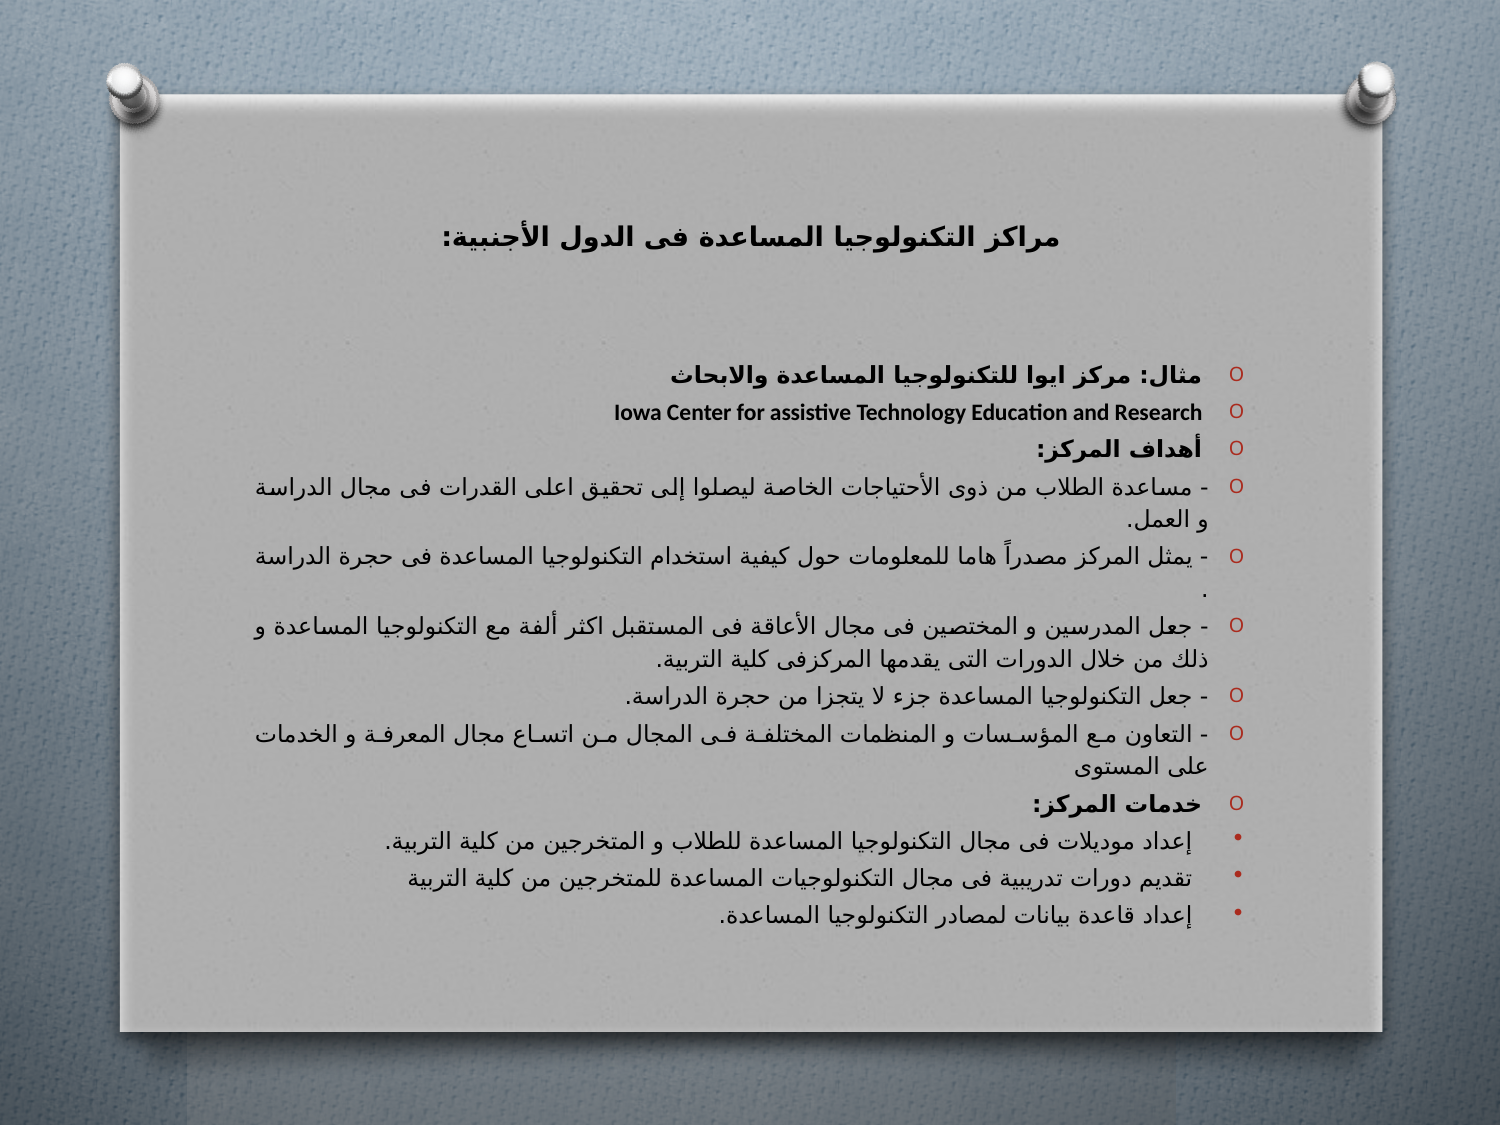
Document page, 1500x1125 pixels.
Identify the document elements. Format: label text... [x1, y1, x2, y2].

title مراكز التكنولوجيا المساعدة فى الدول الأجنبية: [179, 134, 1323, 332]
list مثال: مركز ايوا للتكنولوجيا المساعدة والابحاث Iowa Center for assistive Technology Education and Research أهداف المركز: - مساعدة الطلاب من ذوى الأحتياجات الخاصة ليصلوا إلى تحقيق اعلى القدرات فى مجال الدراسة و العمل. - يمثل المركز مصدراً هاما للمعلومات حول كيفية استخدام التكنولوجيا المساعدة فى حجرة الدراسة . - جعل المدرسين و المختصين فى مجال الأعاقة فى المستقبل اكثر ألفة مع التكنولوجيا المساعدة و ذلك من خلال الدورات التى يقدمها المركزفى كلية التربية. - جعل التكنولوجيا المساعدة جزء لا يتجزا من حجرة الدراسة. - التعاون مع المؤسسات و المنظمات المختلفة فى المجال من اتساع مجال المعرفة و الخدمات على المستوى خدمات المركز: إعداد موديلات فى مجال التكنولوجيا المساعدة للطلاب و المتخرجين من كلية التربية. تقديم دورات تدريبية فى مجال التكنولوجيات المساعدة للمتخرجين من كلية التربية إعداد قاعدة بيانات لمصادر التكنولوجيا المساعدة. [240, 347, 1257, 939]
picture [75, 29, 198, 153]
picture [1317, 35, 1439, 156]
